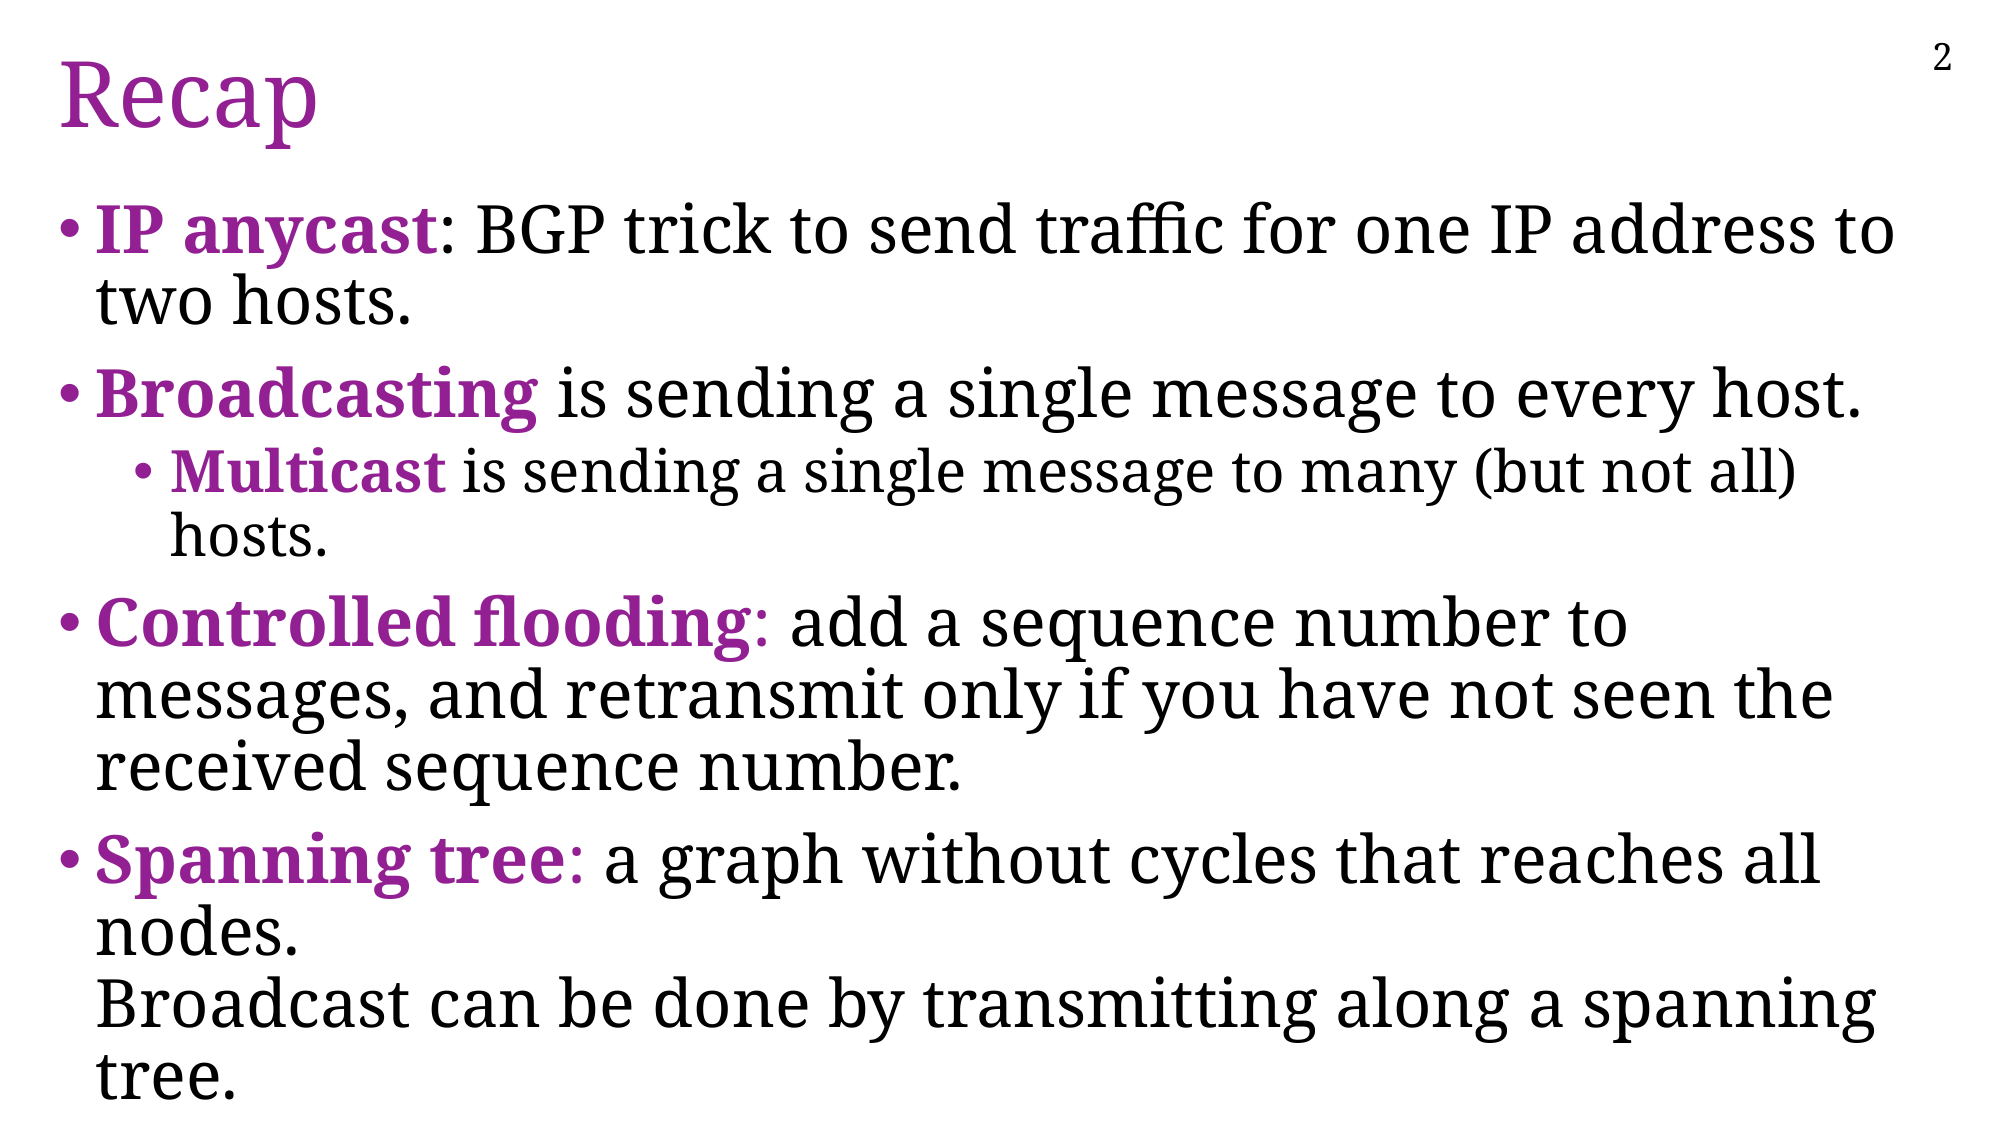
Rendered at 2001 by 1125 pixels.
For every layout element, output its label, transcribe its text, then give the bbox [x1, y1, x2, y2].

list IP anycast: BGP trick to send traffic for one IP address to two hosts. Broadcasting is sending a single message to every host. Multicast is sending a single message to many (but not all) hosts. Controlled flooding: add a sequence number to messages, and retransmit only if you have not seen the received sequence number. Spanning tree: a graph without cycles that reaches all nodes. Broadcast can be done by transmitting along a spanning tree. Prim’s algorithm constructs a minimum-cost spanning tree Dijkstra’s algorithm constructs a shortest-path-from-root spanning tree [43, 188, 1953, 1106]
title Recap [43, 25, 1953, 171]
